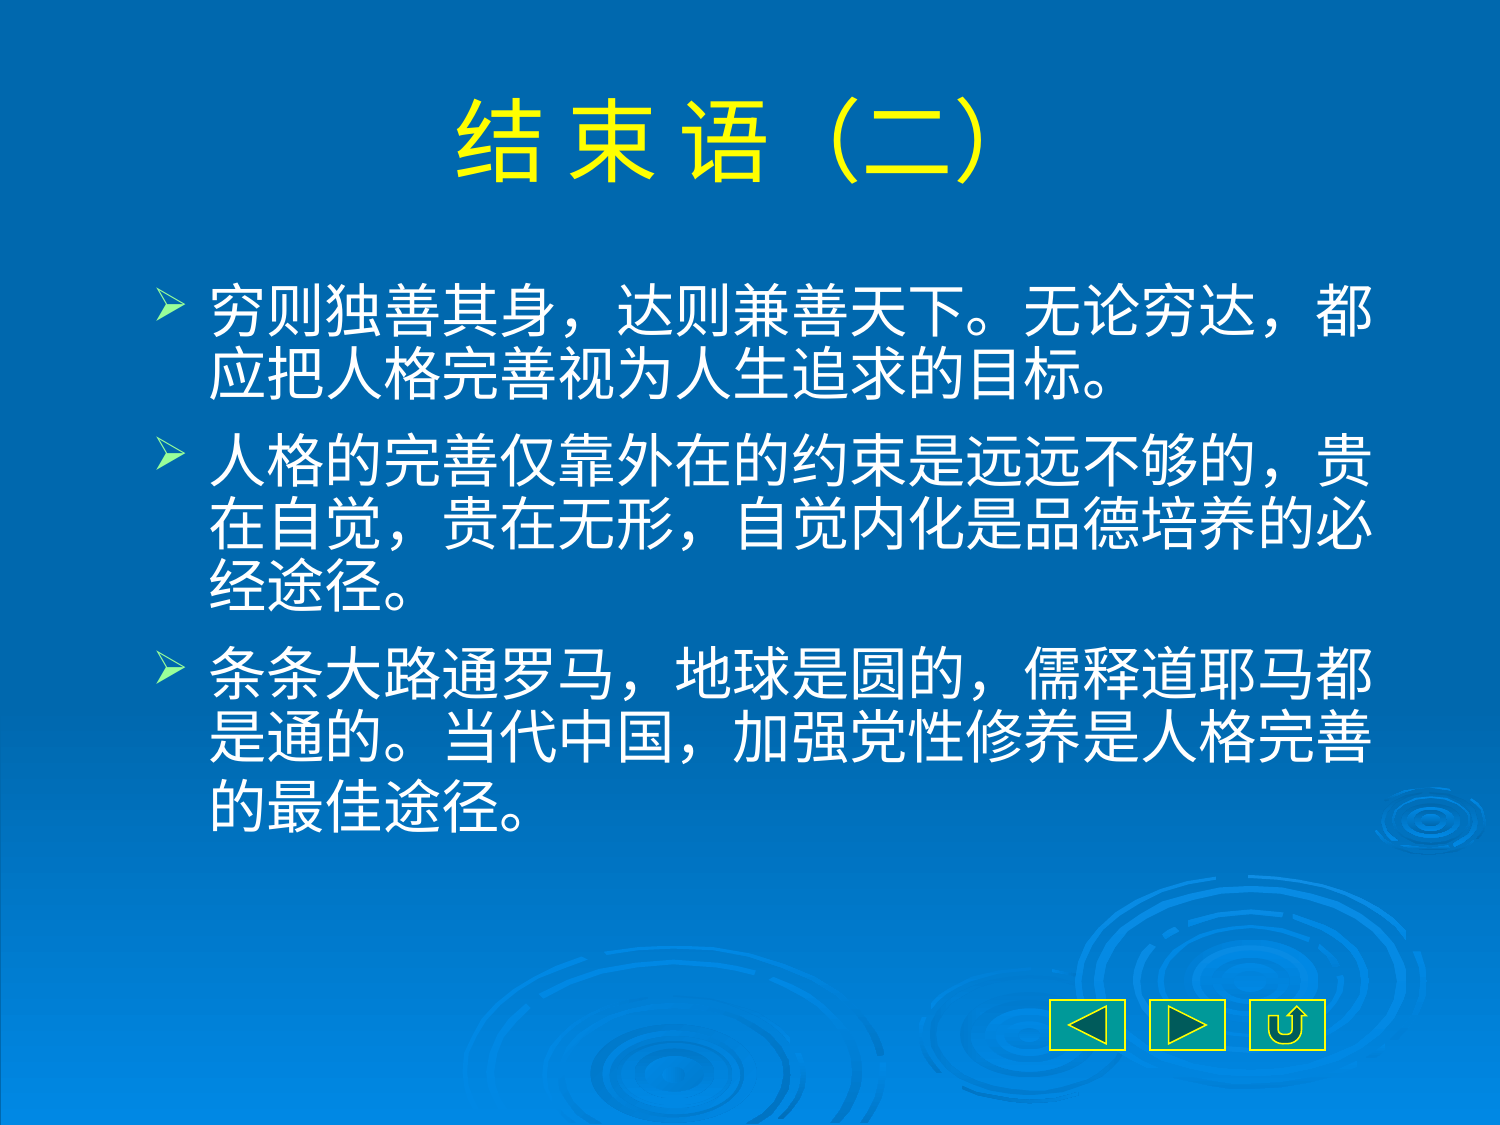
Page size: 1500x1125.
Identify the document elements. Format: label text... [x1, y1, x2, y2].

list 穷则独善其身，达则兼善天下。无论穷达，都应把人格完善视为人生追求的目标。 人格的完善仅靠外在的约束是远远不够的，贵在自觉，贵在无形，自觉内化是品德培养的必经途径。 条条大路通罗马，地球是圆的，儒释道耶马都是通的。当代中国，加强党性修养是人格完善的最佳途径。 [137, 274, 1401, 901]
text_box [1249, 999, 1325, 1051]
text_box [1149, 999, 1225, 1051]
text_box [1049, 999, 1125, 1051]
title 结 束 语（二） [74, 45, 1426, 233]
